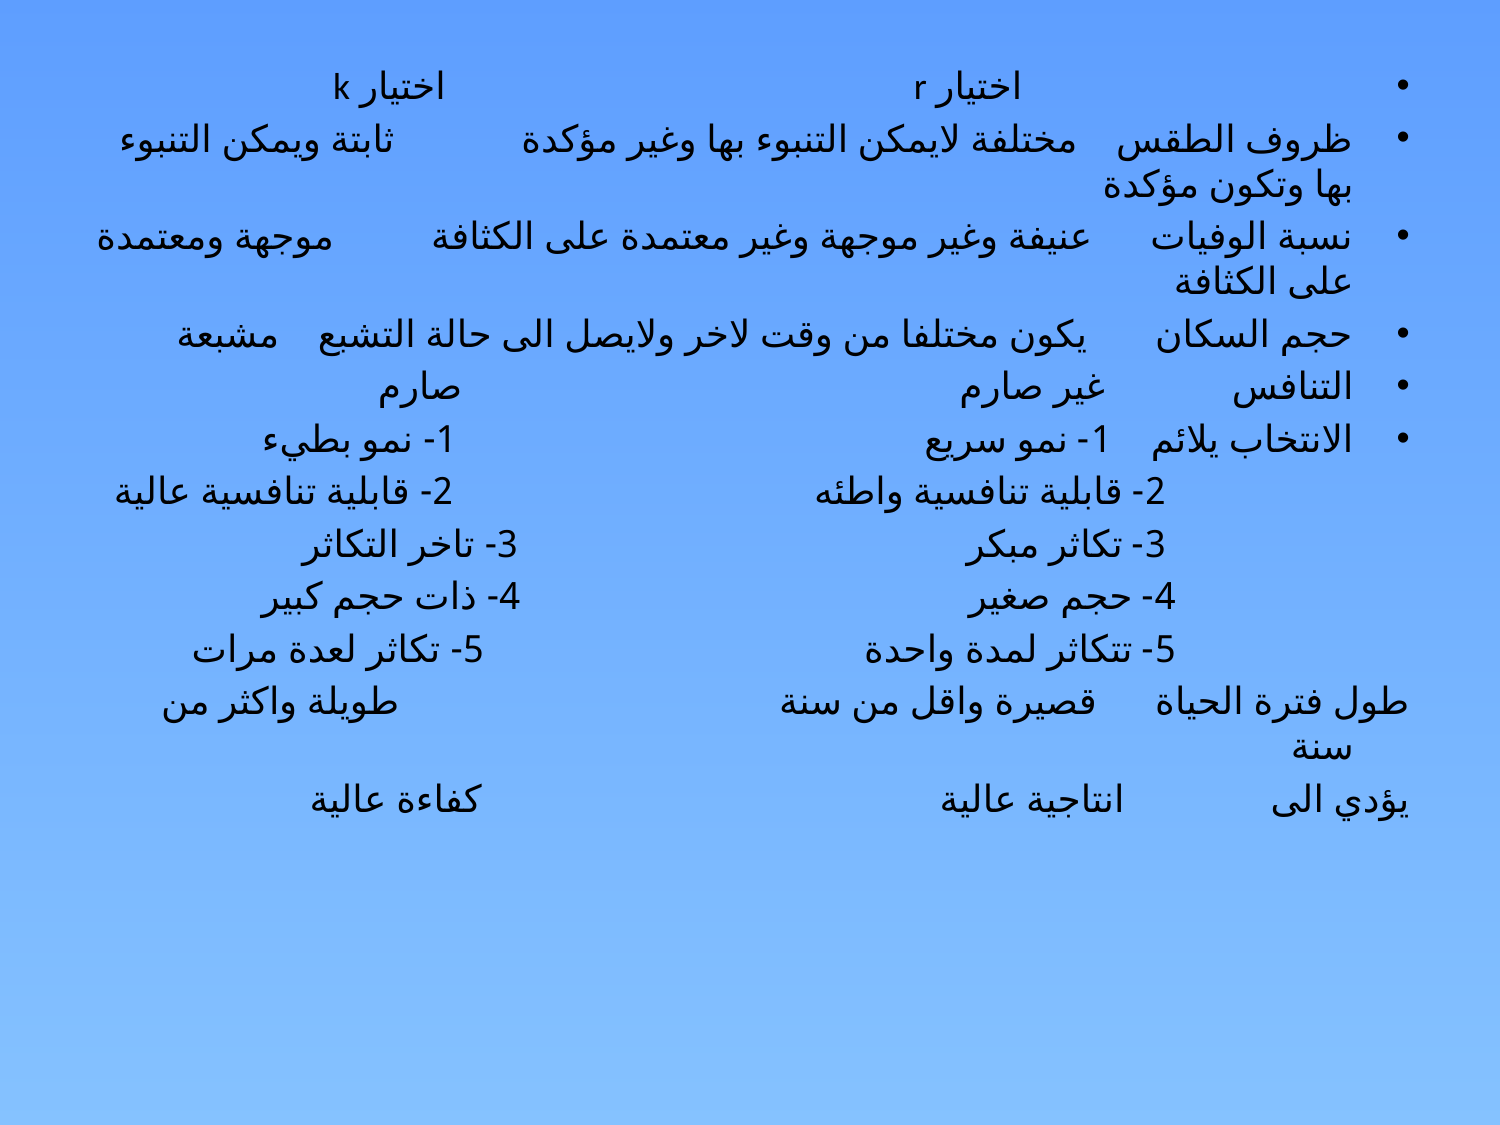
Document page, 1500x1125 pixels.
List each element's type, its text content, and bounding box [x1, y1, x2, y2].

list اختيار r اختيار k ظروف الطقس مختلفة لايمكن التنبوء بها وغير مؤكدة ثابتة ويمكن التنبوء بها وتكون مؤكدة نسبة الوفيات عنيفة وغير موجهة وغير معتمدة على الكثافة موجهة ومعتمدة على الكثافة حجم السكان يكون مختلفا من وقت لاخر ولايصل الى حالة التشبع مشبعة التنافس غير صارم صارم الانتخاب يلائم 1- نمو سريع 1- نمو بطيء 2- قابلية تنافسية واطئه 2- قابلية تنافسية عالية 3- تكاثر مبكر 3- تاخر التكاثر 4- حجم صغير 4- ذات حجم كبير 5- تتكاثر لمدة واحدة 5- تكاثر لعدة مرات طول فترة الحياة قصيرة واقل من سنة طويلة واكثر من سنة يؤدي الى انتاجية عالية كفاءة عالية [75, 54, 1425, 1005]
